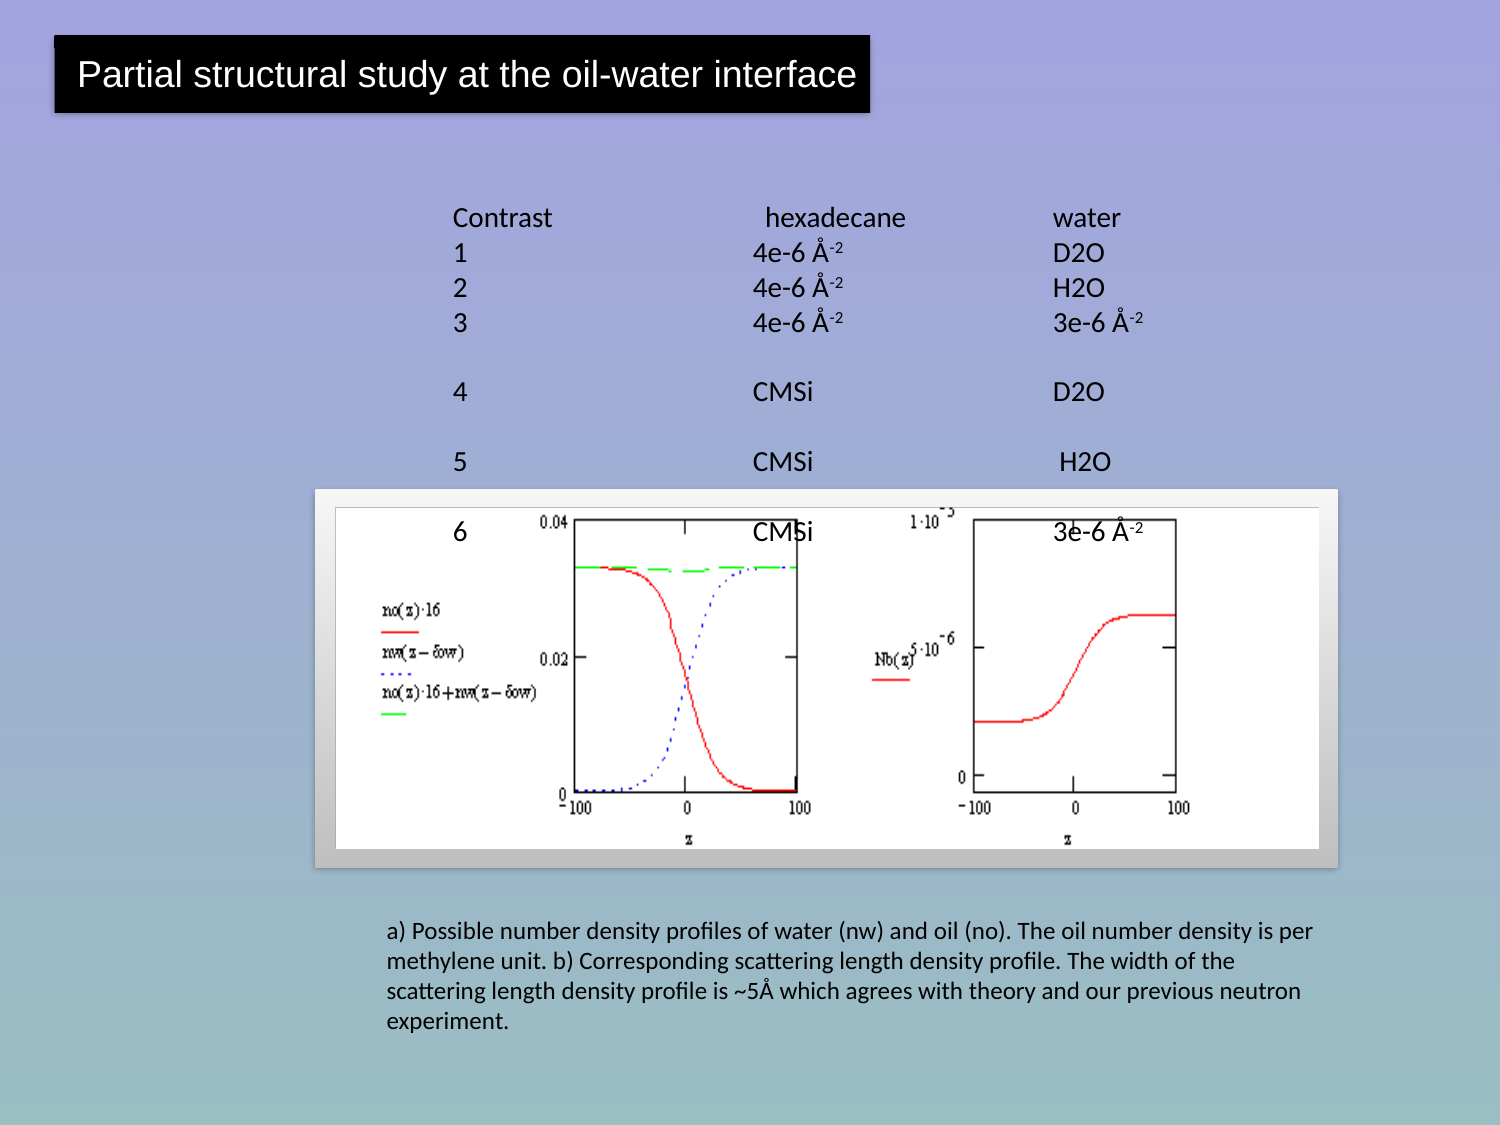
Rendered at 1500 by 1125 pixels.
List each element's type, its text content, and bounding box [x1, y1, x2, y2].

text_box Contrast hexadecane water 1 4e-6 Å-2 D2O 2 4e-6 Å-2 H2O 3 4e-6 Å-2 3e-6 Å-2 4 CMSi D2O 5 CMSi H2O 6 CMSi 3e-6 Å-2 [438, 190, 1215, 504]
text_box [315, 489, 1338, 868]
text_box [54, 35, 871, 113]
text_box Partial structural study at the oil-water interface [62, 42, 922, 102]
text_box a) Possible number density profiles of water (nw) and oil (no). The oil number density is per methylene unit. b) Corresponding scattering length density profile. The width of the scattering length density profile is ~5Å which agrees with theory and our previous neutron experiment. [371, 907, 1341, 1042]
picture [334, 506, 1319, 850]
